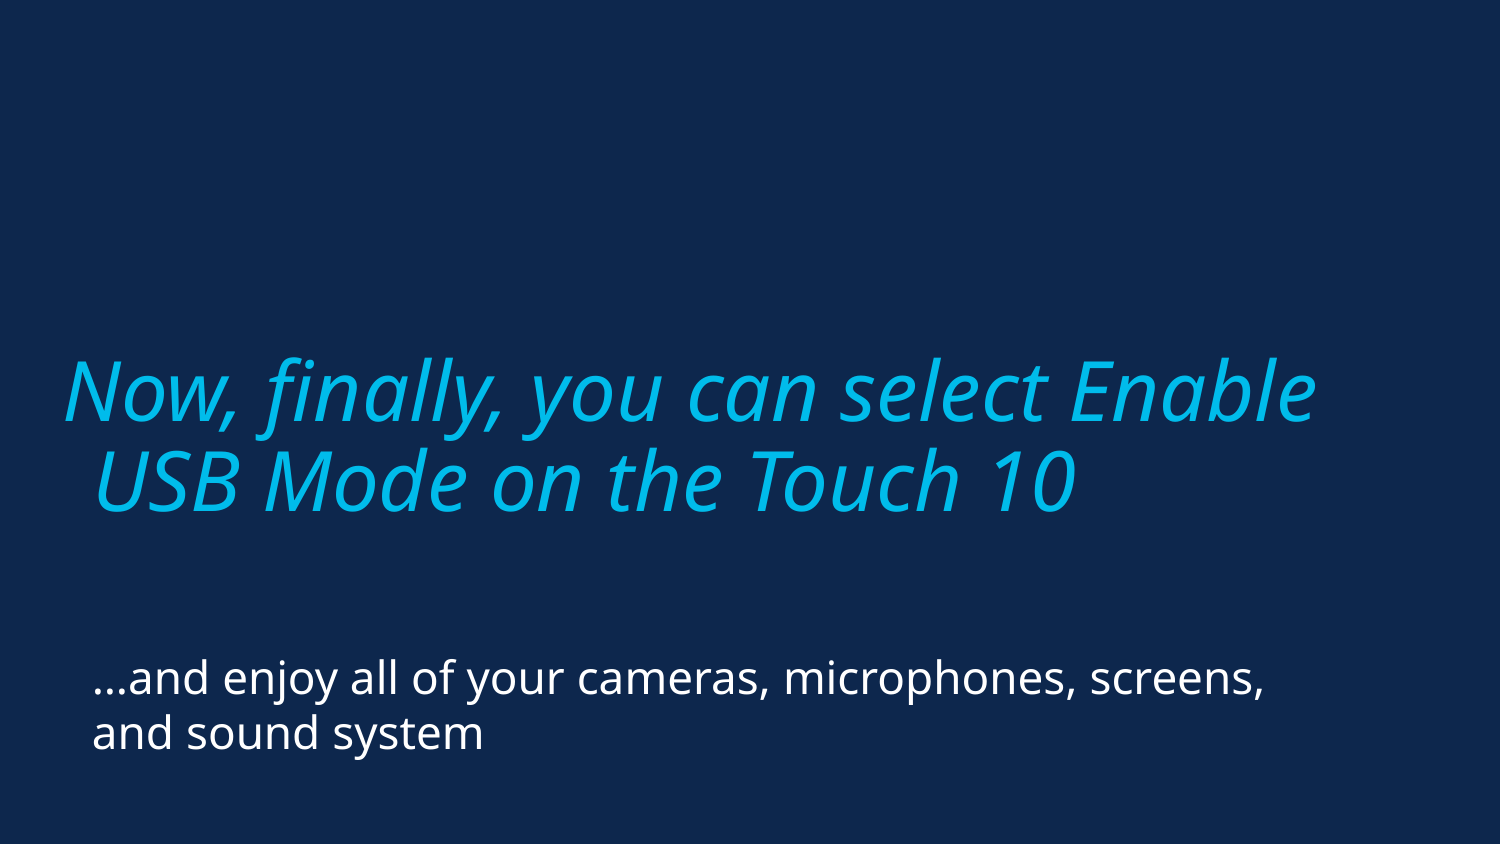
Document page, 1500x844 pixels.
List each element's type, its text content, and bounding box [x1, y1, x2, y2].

list …and enjoy all of your cameras, microphones, screens, and sound system [76, 642, 1355, 767]
title Now, finally, you can select Enable USB Mode on the Touch 10 [47, 252, 1395, 627]
